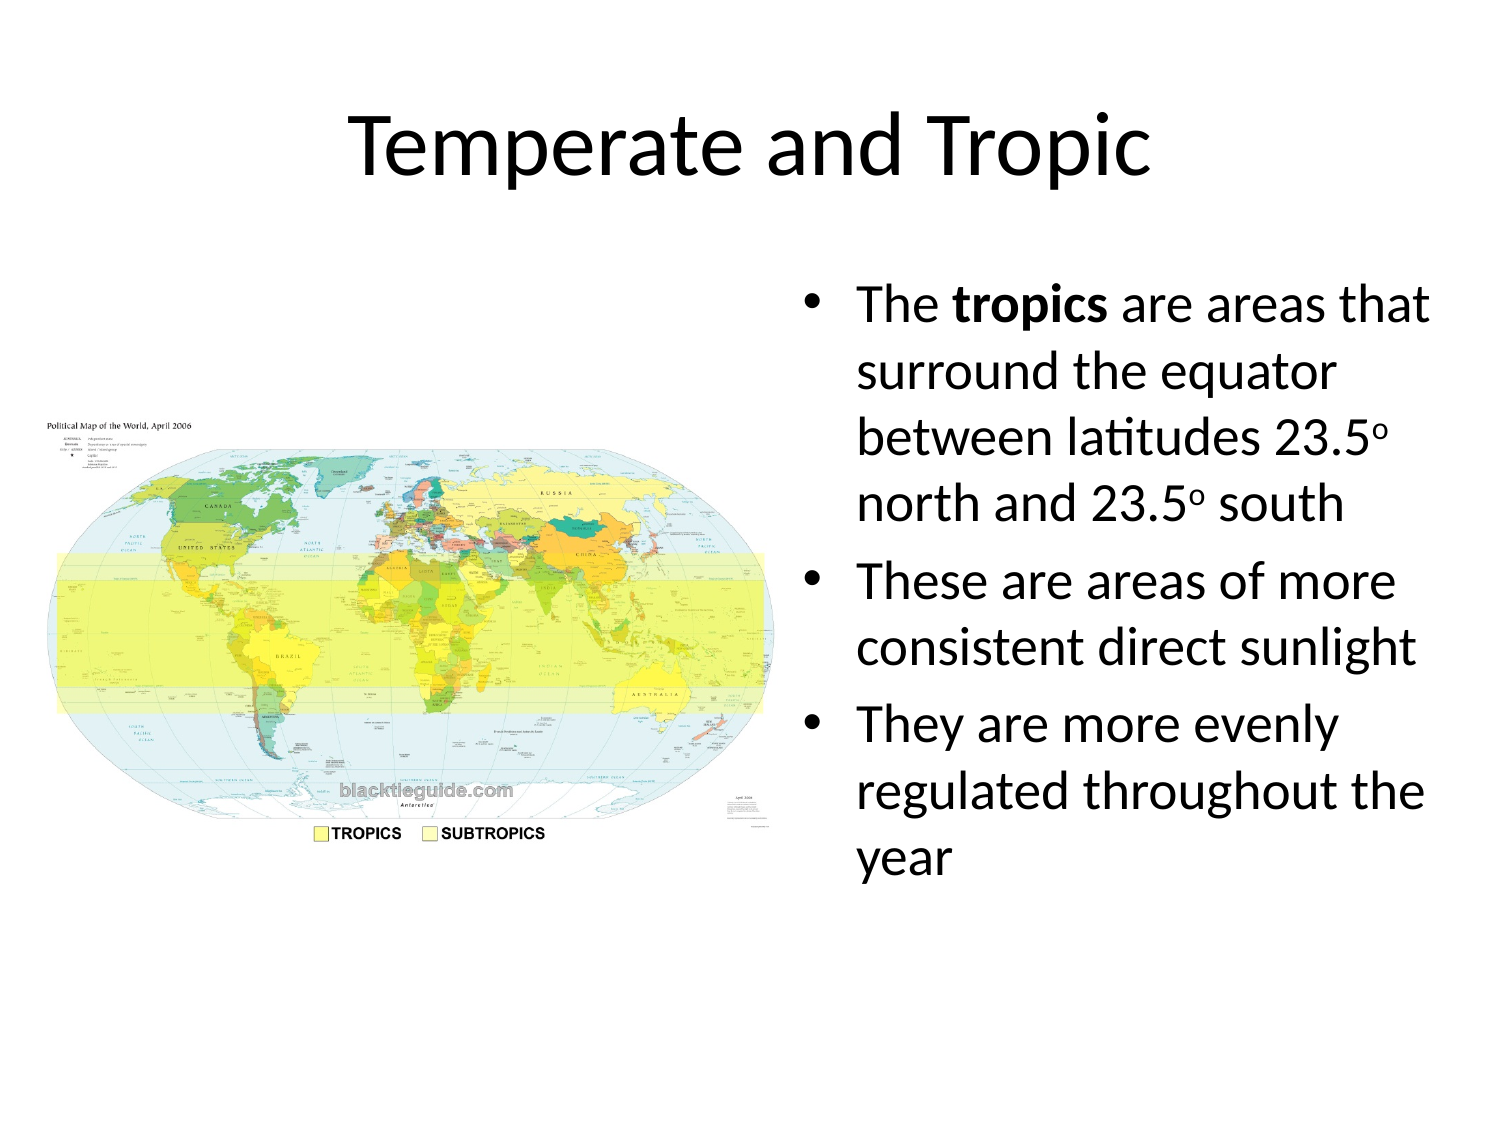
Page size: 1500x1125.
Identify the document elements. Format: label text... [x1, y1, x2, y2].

list The tropics are areas that surround the equator between latitudes 23.5o north and 23.5o south These are areas of more consistent direct sunlight They are more evenly regulated throughout the year [787, 260, 1451, 1003]
picture [24, 412, 788, 851]
title Temperate and Tropic [75, 45, 1425, 233]
